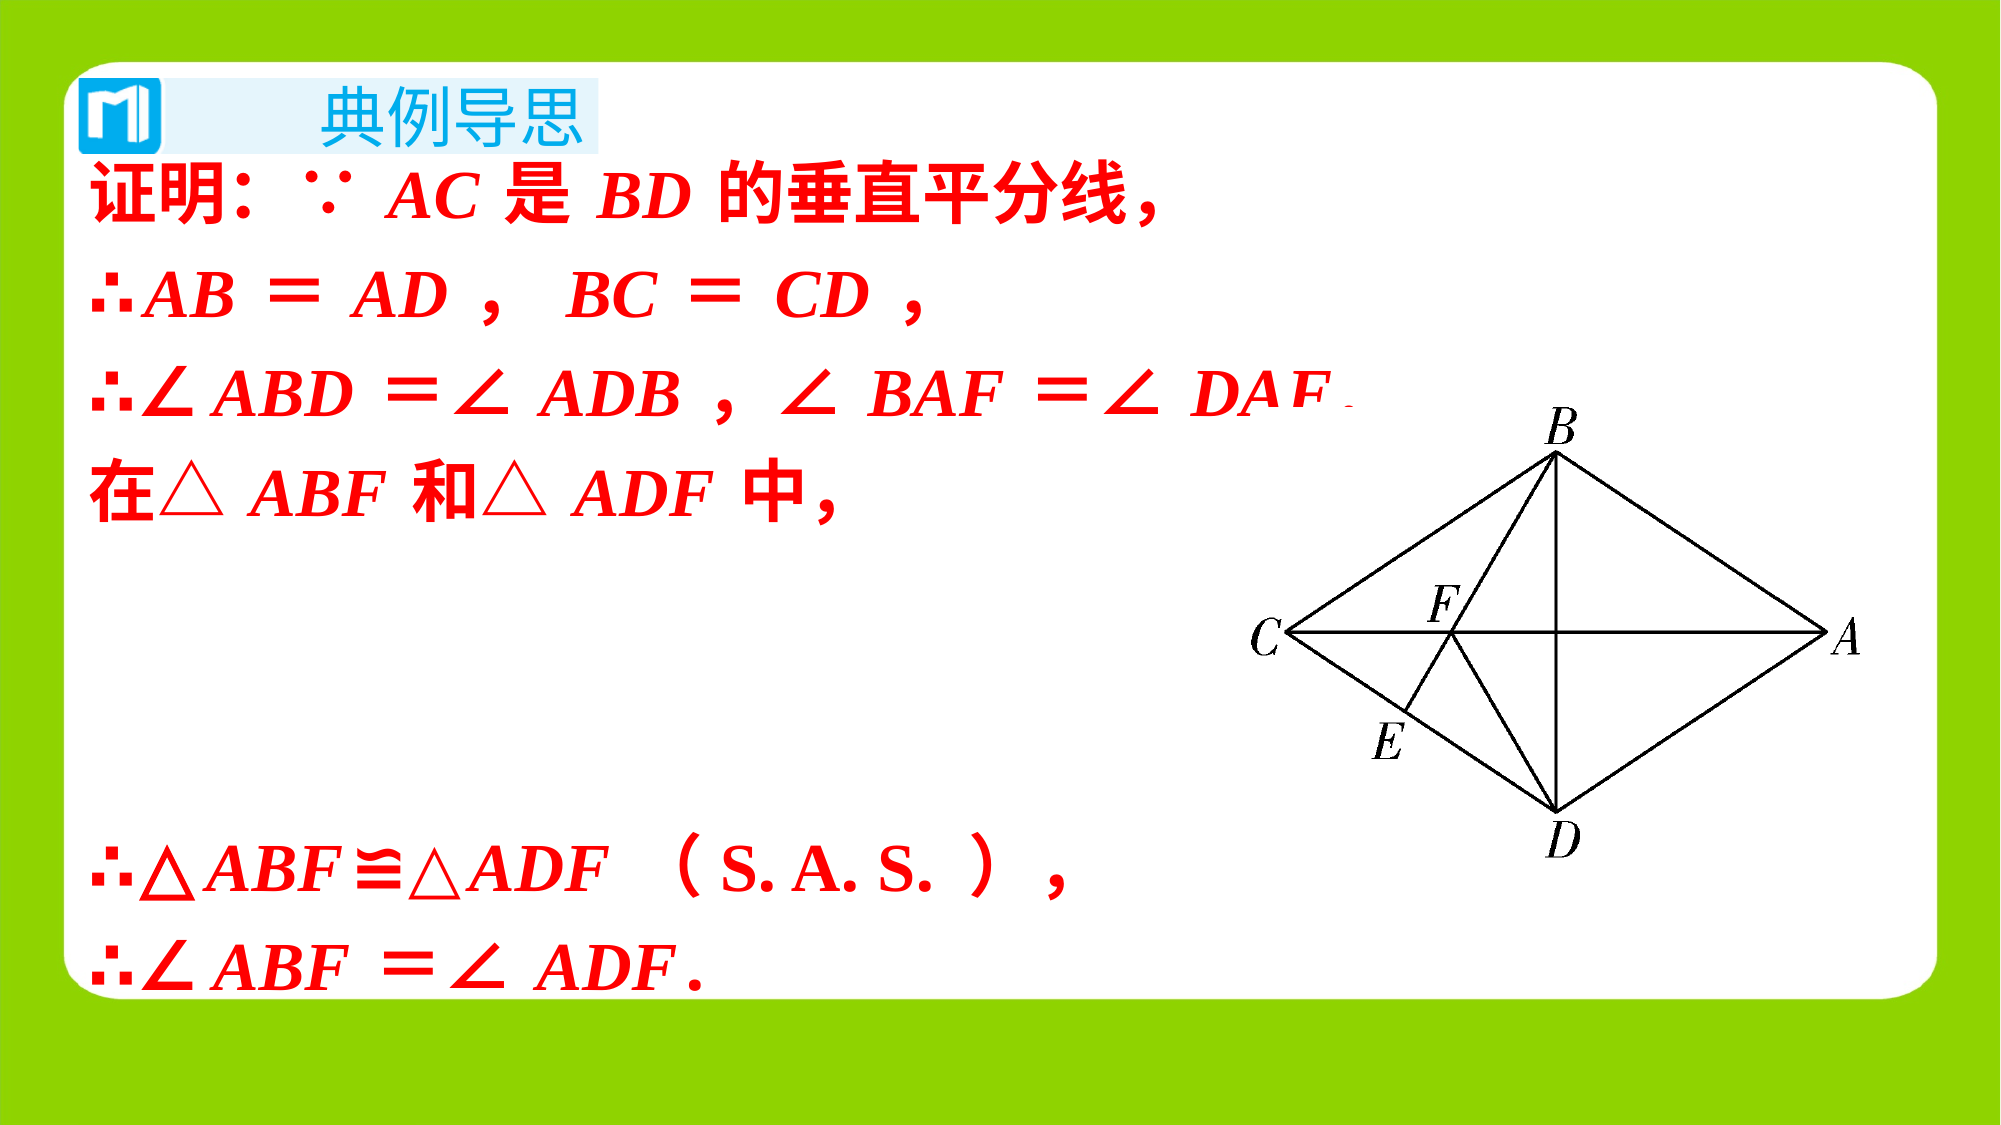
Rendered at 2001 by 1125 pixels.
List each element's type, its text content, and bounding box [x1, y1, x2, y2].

text_box ∴AB＝AD，BC＝CD， [88, 248, 944, 340]
text_box 在△ABF和△ADF中， [88, 447, 856, 539]
text_box ∴△ABF≌△ADF（S. A. S. ）， [88, 822, 1252, 914]
text_box 证明：∵AC是BD的垂直平分线， [88, 149, 1239, 241]
text_box ∴∠ABD＝∠ADB，∠BAF＝∠DAF. [88, 348, 1436, 439]
text_box ∴∠ABF＝∠ADF. [88, 921, 789, 1013]
picture [0, 0, 2001, 1125]
